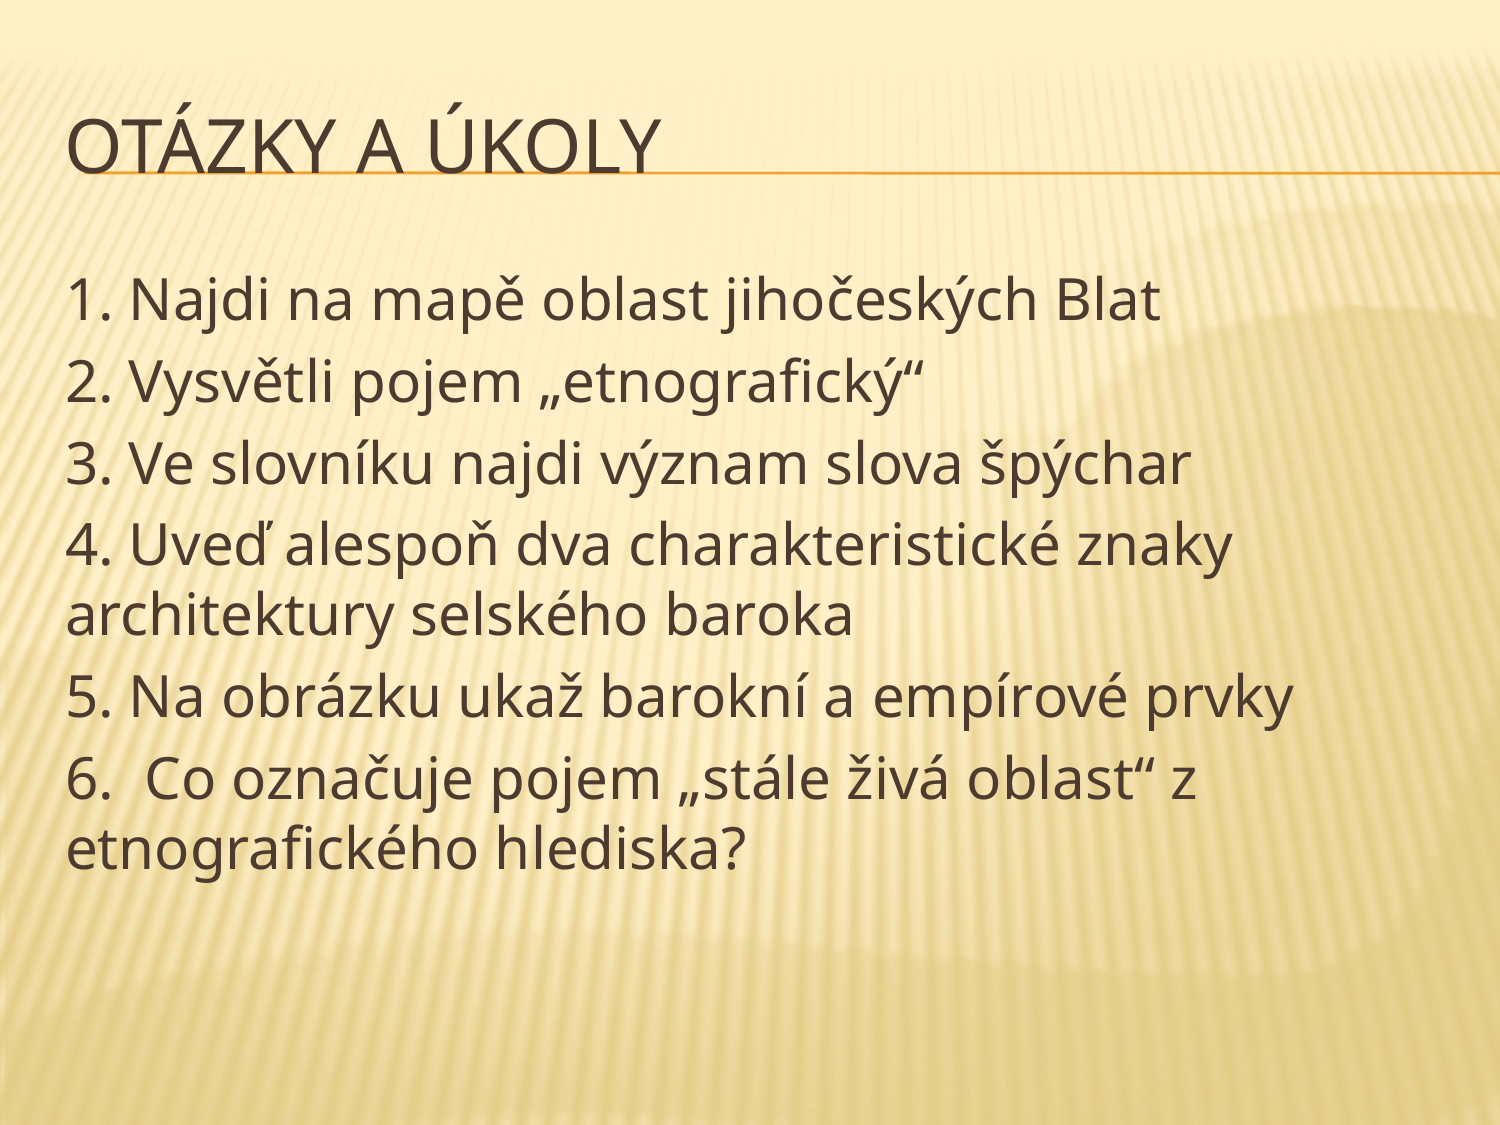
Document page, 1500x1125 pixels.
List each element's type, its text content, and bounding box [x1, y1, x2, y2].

list 1. Najdi na mapě oblast jihočeských Blat 2. Vysvětli pojem „etnografický“ 3. Ve slovníku najdi význam slova špýchar 4. Uveď alespoň dva charakteristické znaky architektury selského baroka 5. Na obrázku ukaž barokní a empírové prvky 6. Co označuje pojem „stále živá oblast“ z etnografického hlediska? [49, 254, 1476, 998]
title Otázky a úkoly [50, 75, 1475, 213]
